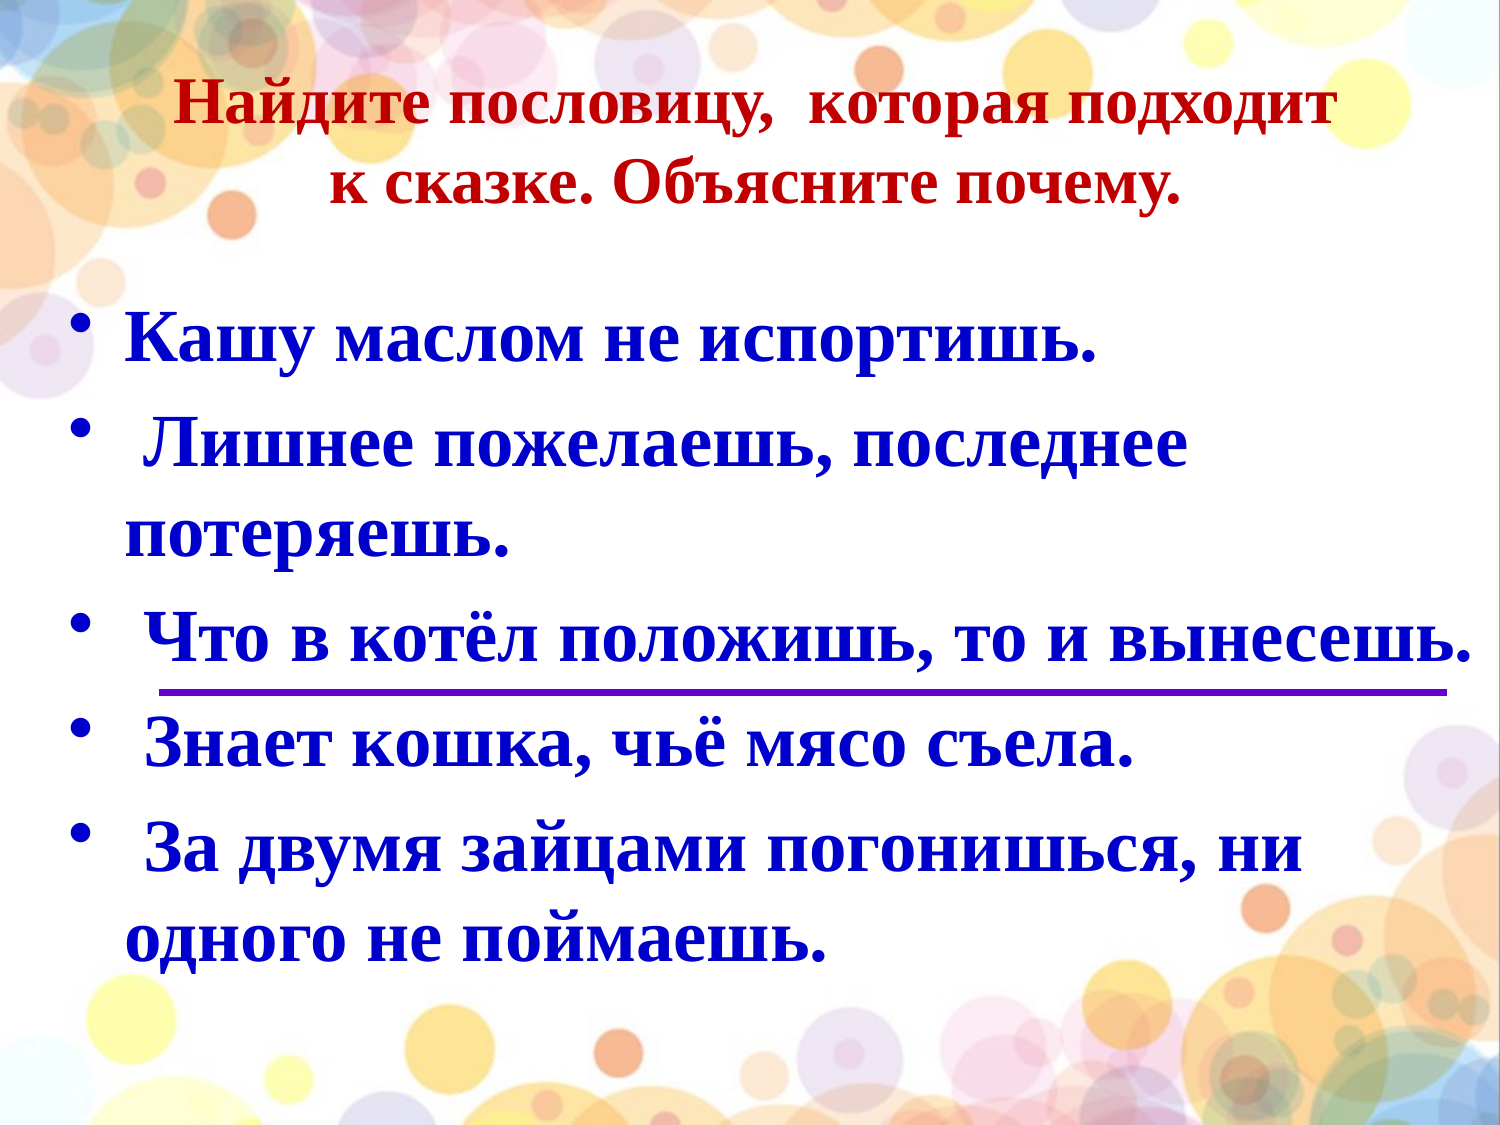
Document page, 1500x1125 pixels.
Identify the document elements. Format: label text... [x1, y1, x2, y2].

title Найдите пословицу, которая подходит к сказке. Объясните почему. [29, 42, 1500, 231]
list Кашу маслом не испортишь. Лишнее пожелаешь, последнее потеряешь. Что в котёл положишь, то и вынесешь. Знает кошка, чьё мясо съела. За двумя зайцами погонишься, ни одного не поймаешь. [52, 278, 1500, 1022]
